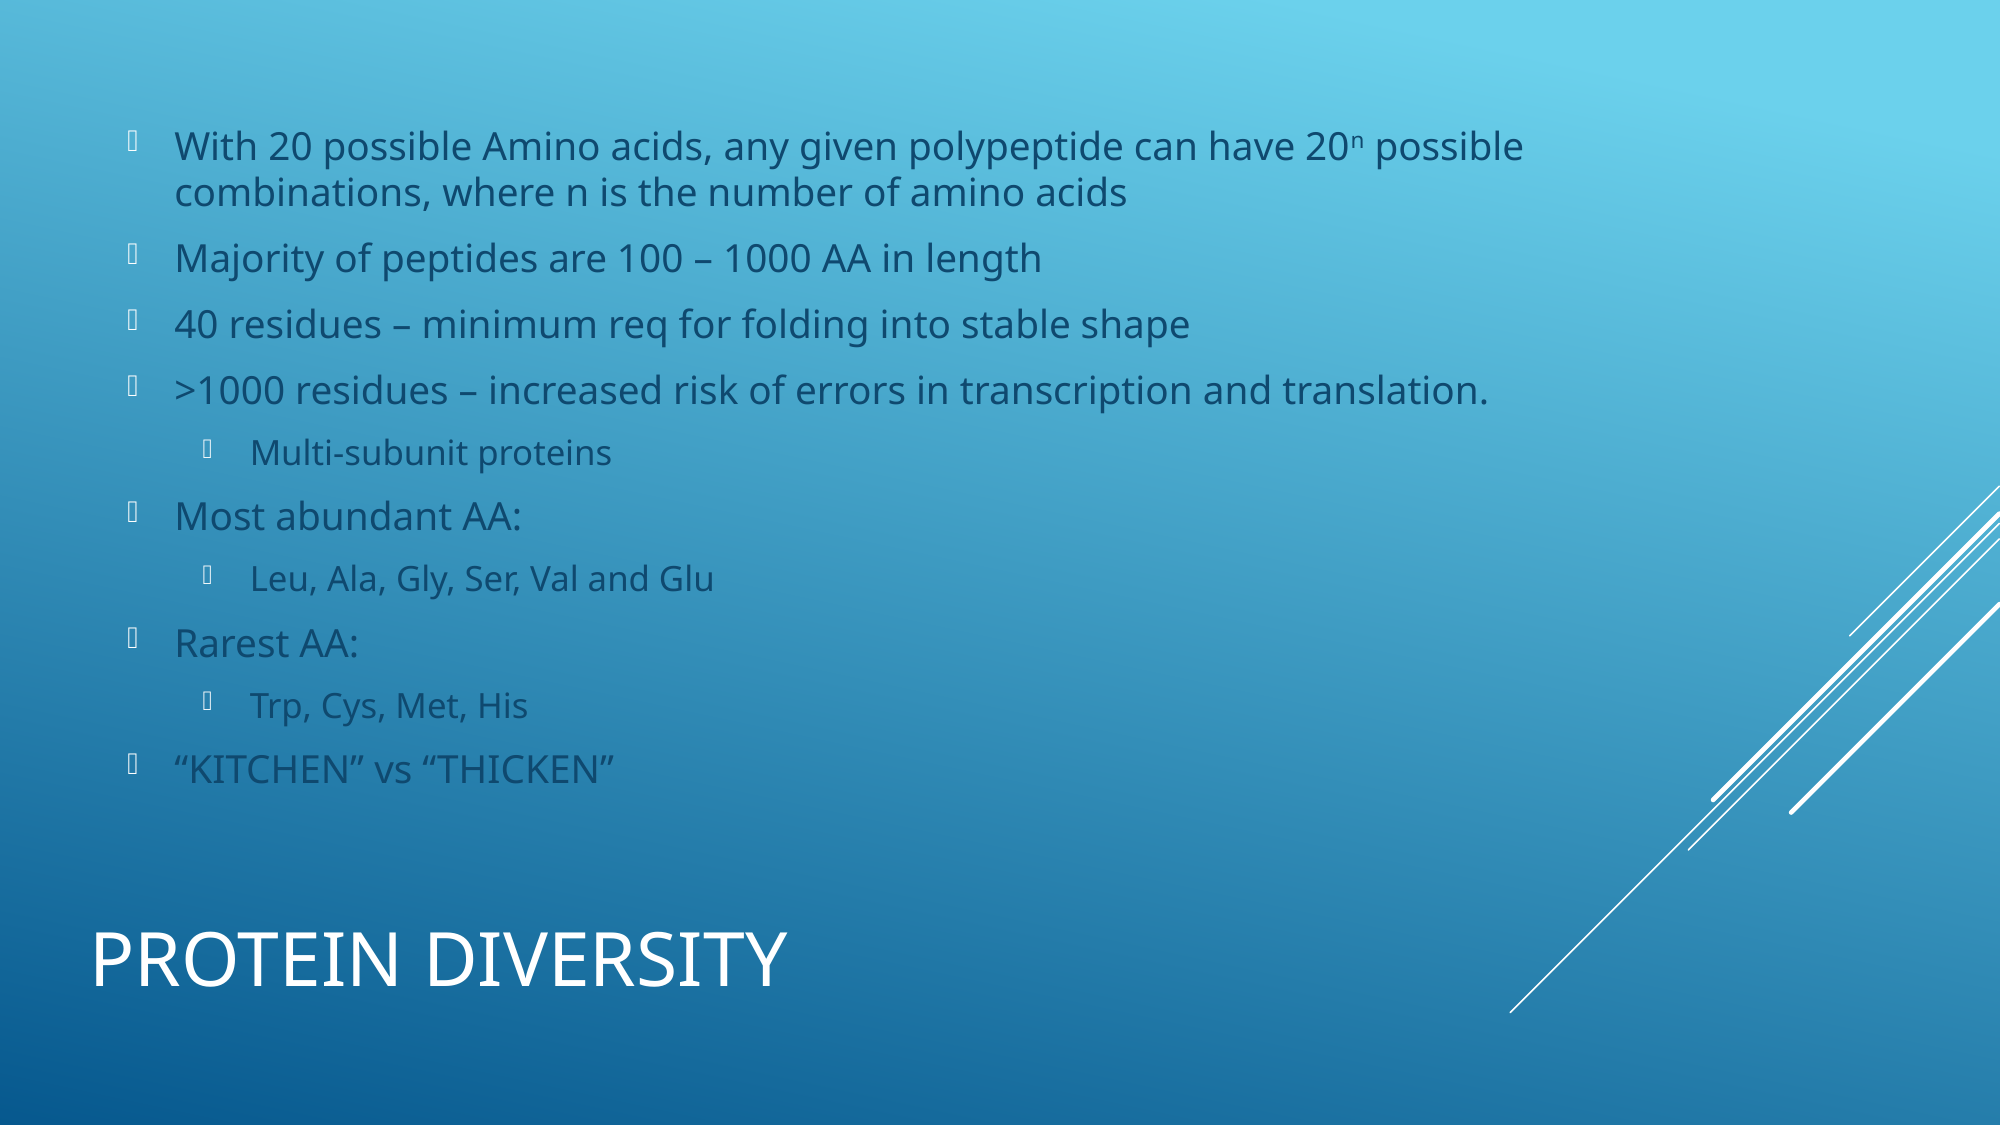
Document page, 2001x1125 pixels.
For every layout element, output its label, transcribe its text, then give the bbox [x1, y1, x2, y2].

list With 20 possible Amino acids, any given polypeptide can have 20n possible combinations, where n is the number of amino acids Majority of peptides are 100 – 1000 AA in length 40 residues – minimum req for folding into stable shape >1000 residues – increased risk of errors in transcription and translation. Multi-subunit proteins Most abundant AA: Leu, Ala, Gly, Ser, Val and Glu Rarest AA: Trp, Cys, Met, His “KITCHEN” vs “THICKEN” [112, 112, 1739, 800]
title Protein Diversity [74, 832, 1475, 1080]
